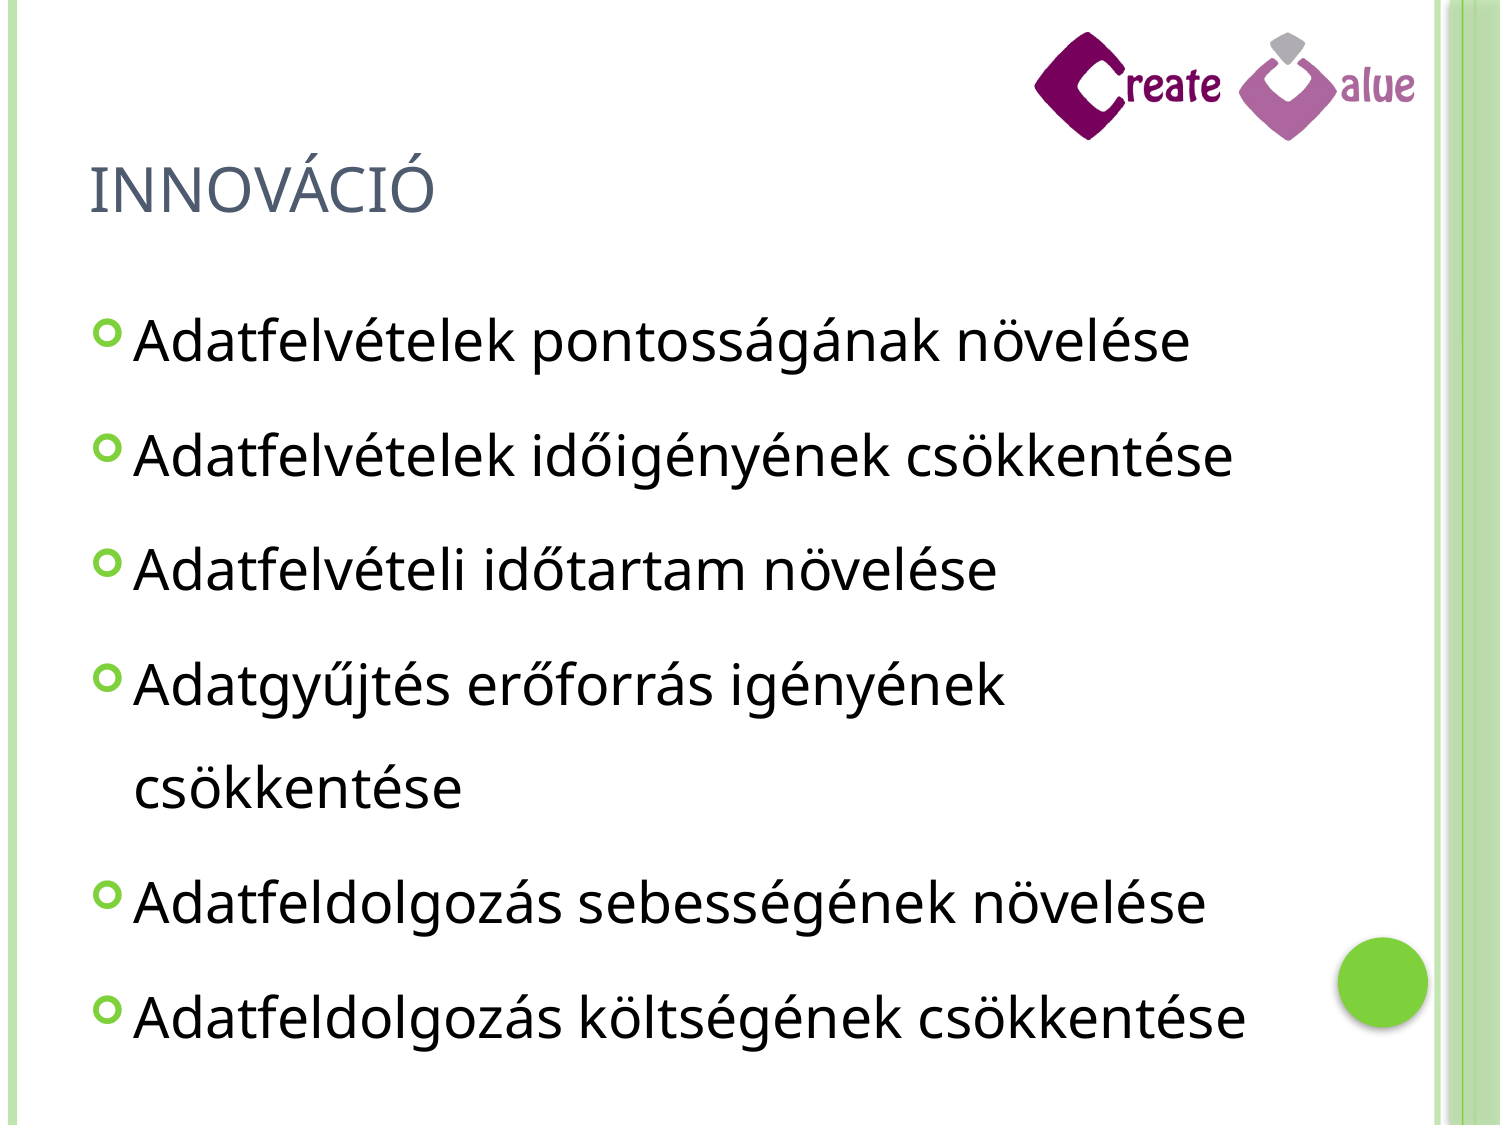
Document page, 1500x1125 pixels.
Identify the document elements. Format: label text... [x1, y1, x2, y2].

title Innováció [75, 45, 1300, 233]
picture [1021, 18, 1427, 154]
list Adatfelvételek pontosságának növelése Adatfelvételek időigényének csökkentése Adatfelvételi időtartam növelése Adatgyűjtés erőforrás igényének csökkentése Adatfeldolgozás sebességének növelése Adatfeldolgozás költségének csökkentése [75, 262, 1300, 1062]
